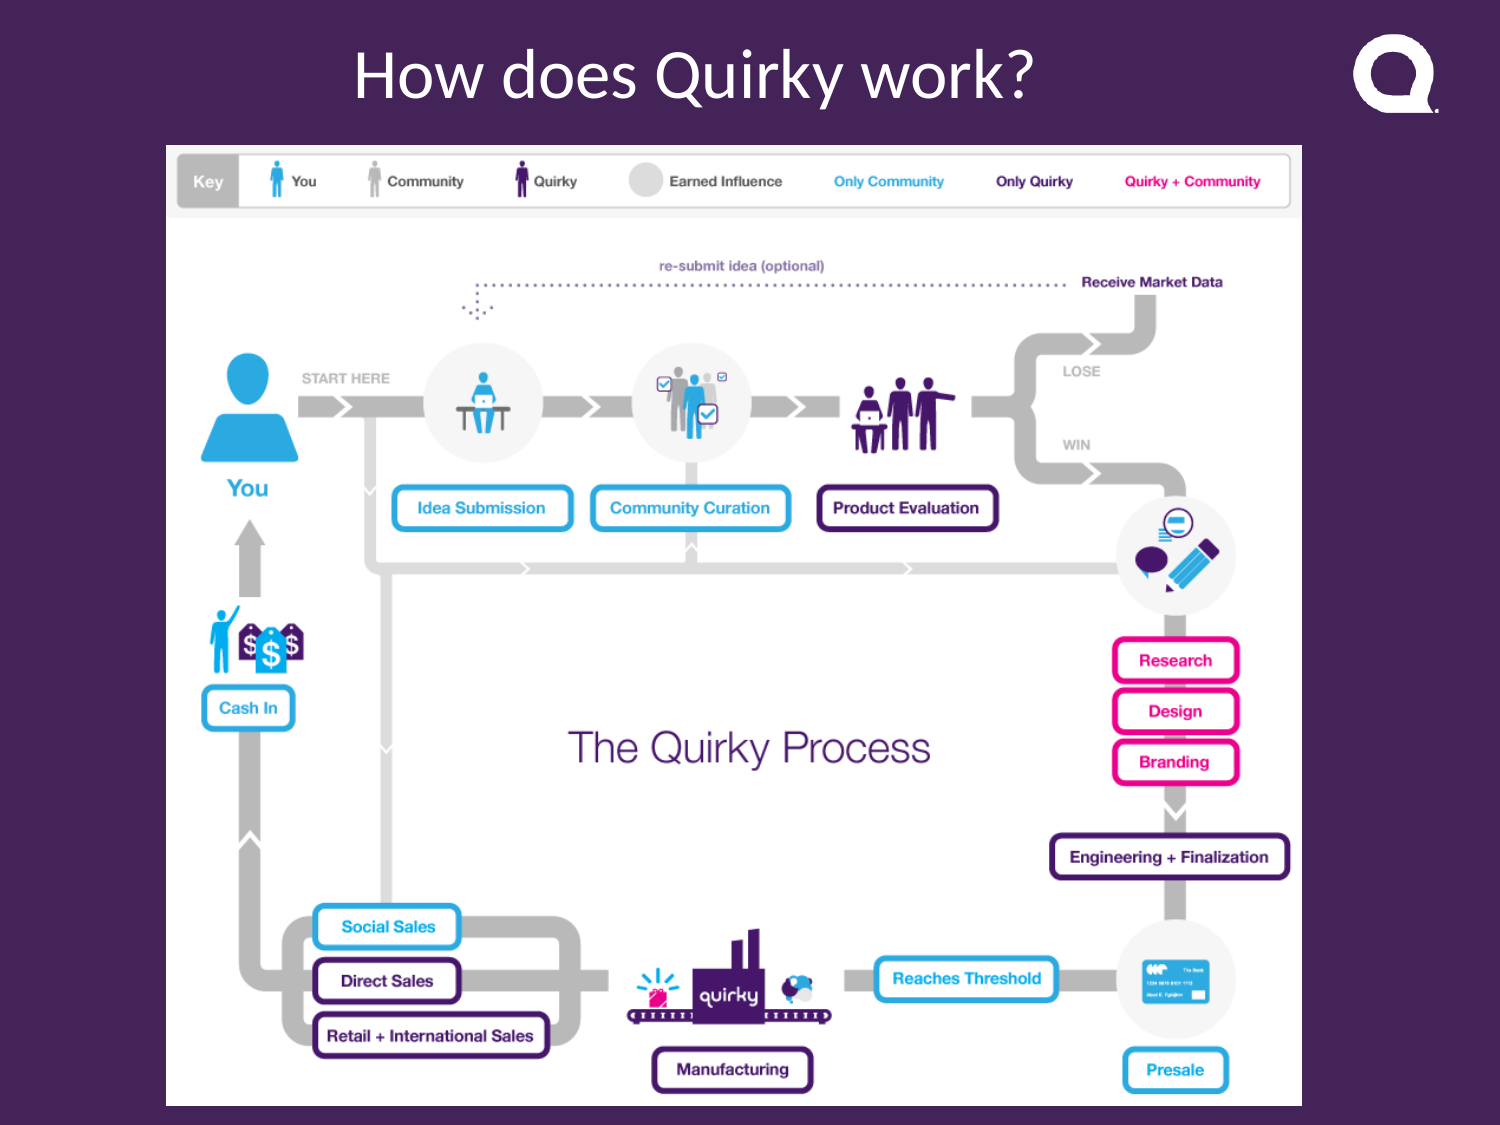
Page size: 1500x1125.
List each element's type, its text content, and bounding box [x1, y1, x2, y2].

text_box How does Quirky work? [338, 20, 1120, 121]
picture [0, 0, 1500, 1125]
